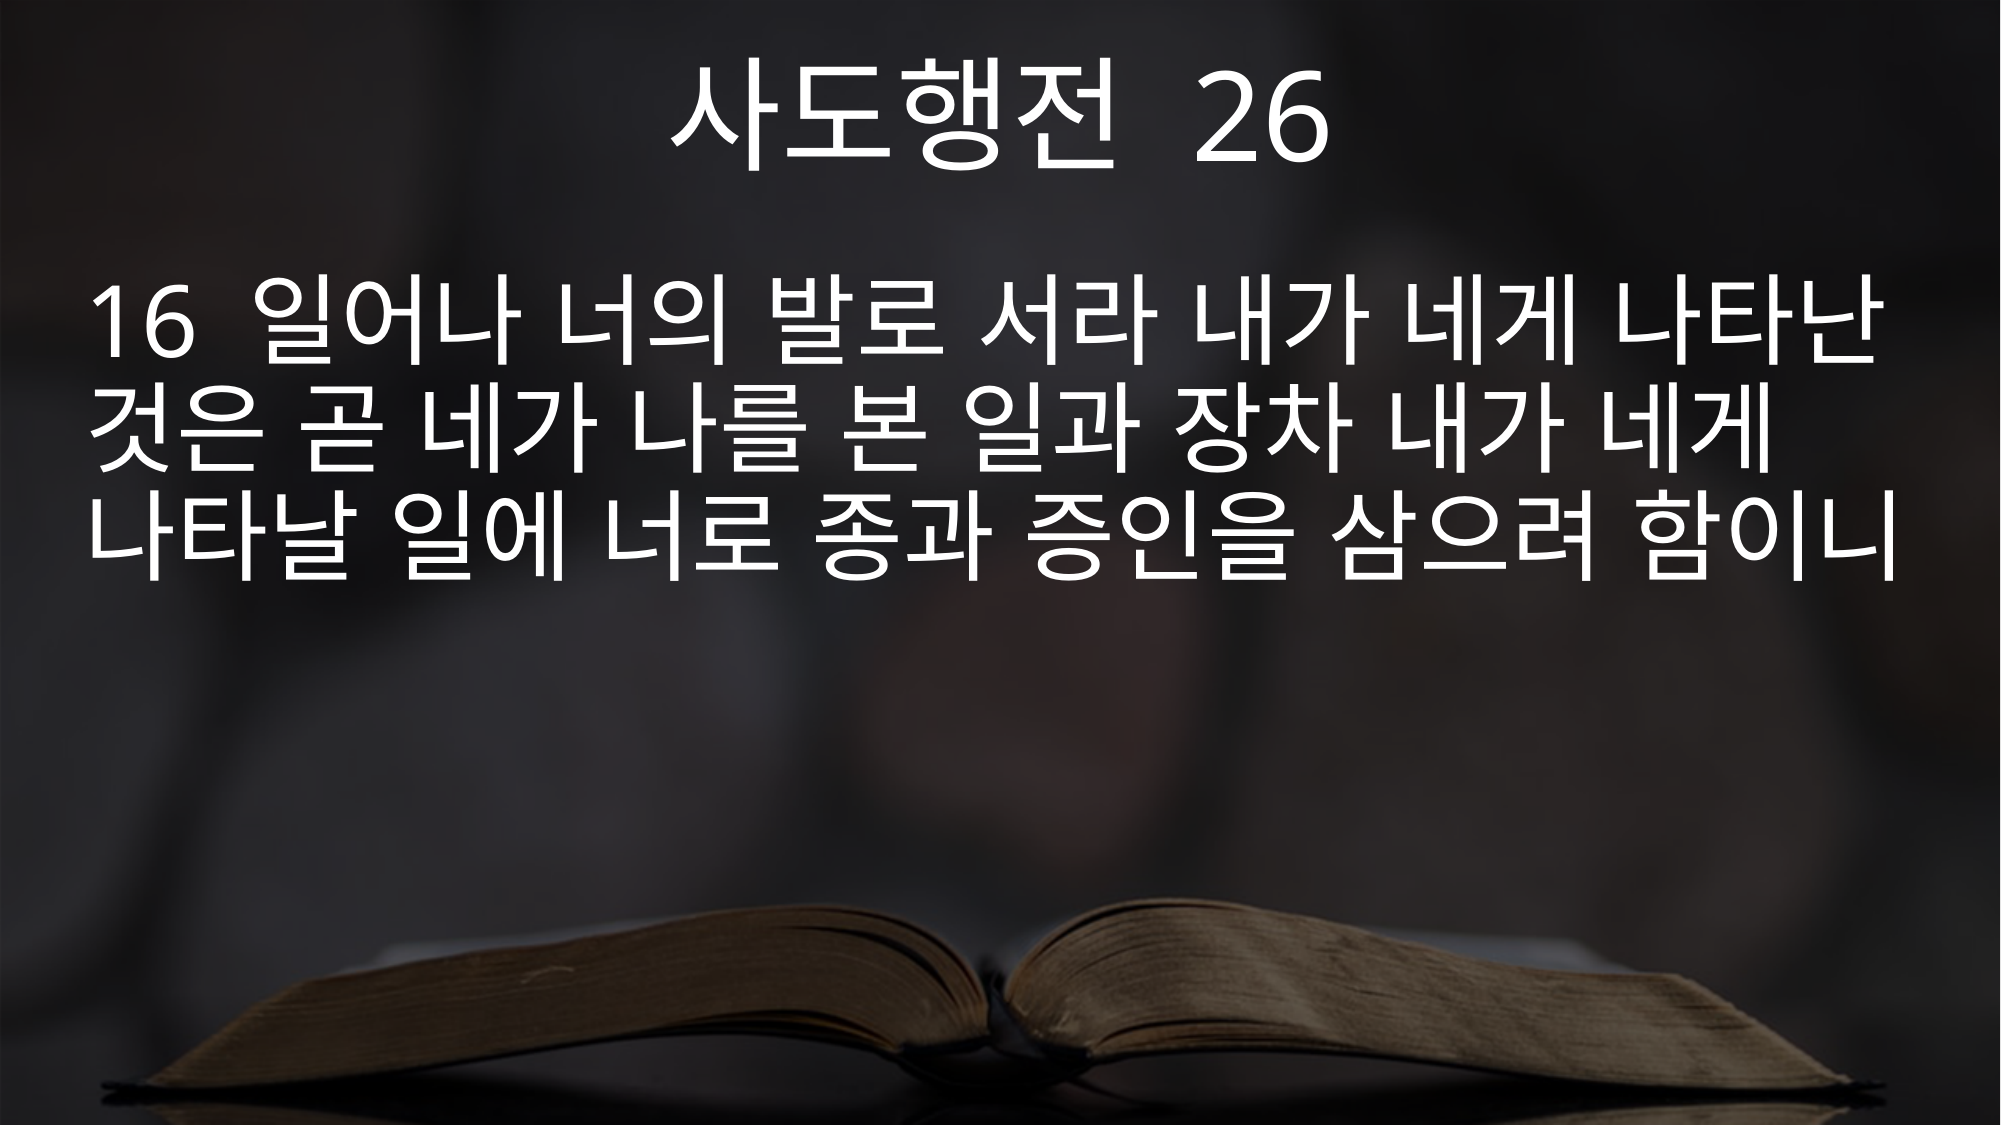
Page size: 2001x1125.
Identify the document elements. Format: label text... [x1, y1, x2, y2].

picture [0, 0, 2001, 1125]
list 16 일어나 너의 발로 서라 내가 네게 나타난 것은 곧 네가 나를 본 일과 장차 내가 네게 나타날 일에 너로 종과 증인을 삼으려 함이니 [69, 263, 1953, 423]
footer 사도행전 26 [0, 32, 2000, 192]
